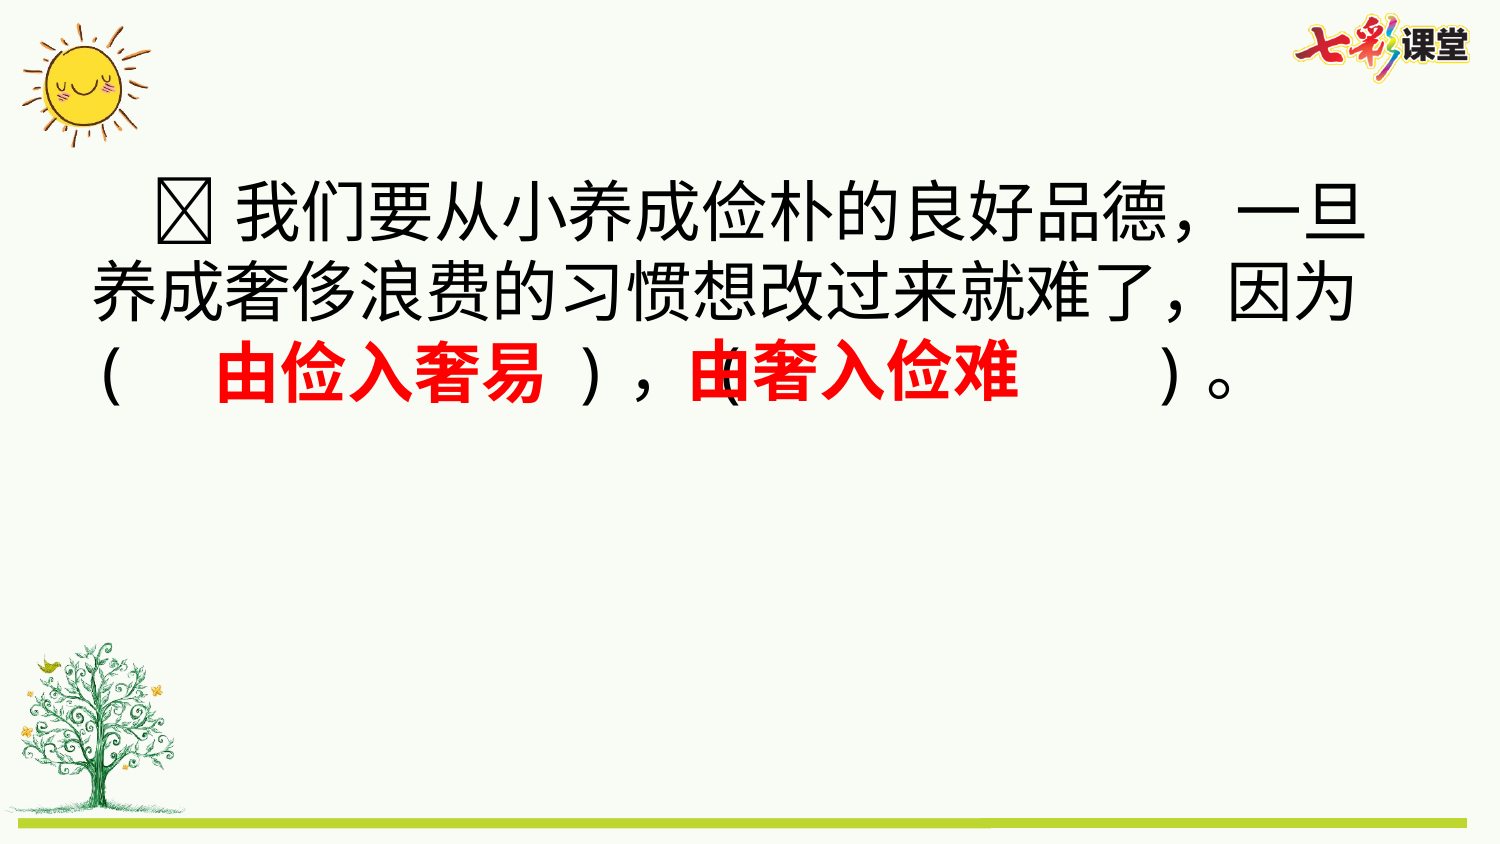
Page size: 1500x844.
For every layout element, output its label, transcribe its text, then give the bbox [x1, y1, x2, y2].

picture [0, 0, 173, 172]
text_box 由奢入俭难 [671, 321, 1067, 417]
text_box 我们要从小养成俭朴的良好品德，一旦养成奢侈浪费的习惯想改过来就难了，因为( )，( )。 [76, 161, 1392, 497]
picture [1291, 9, 1472, 87]
picture [0, 608, 1467, 844]
text_box 由俭入奢易 [199, 323, 601, 419]
